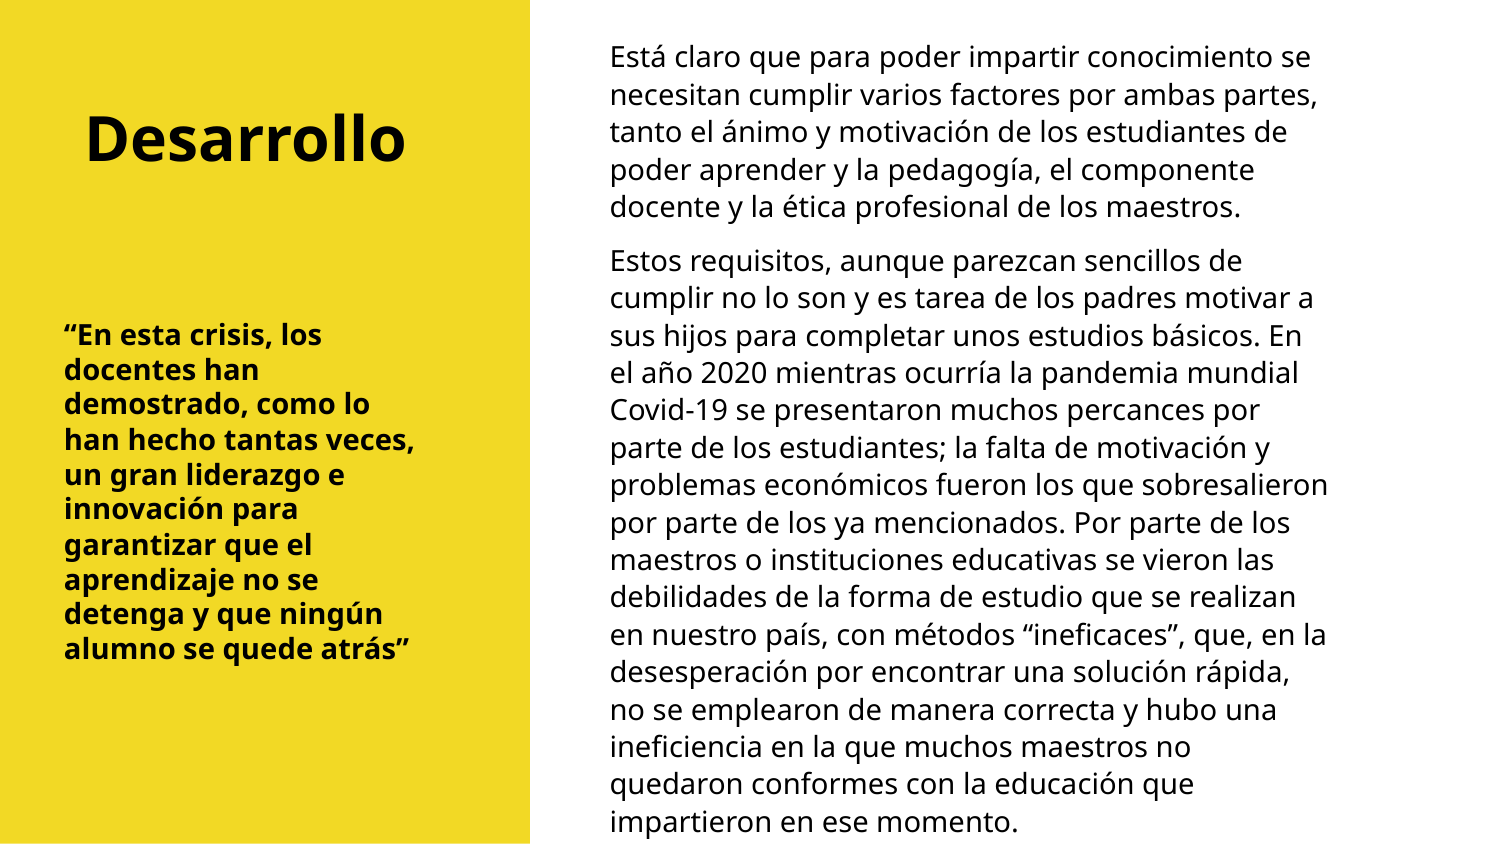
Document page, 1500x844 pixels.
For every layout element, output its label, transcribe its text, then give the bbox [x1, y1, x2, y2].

text_box Desarrollo [84, 84, 446, 175]
text_box “En esta crisis, los docentes han demostrado, como lo han hecho tantas veces, un gran liderazgo e innovación para garantizar que el aprendizaje no se detenga y que ningún alumno se quede atrás” [63, 316, 426, 666]
text_box [0, 0, 530, 844]
text_box Está claro que para poder impartir conocimiento se necesitan cumplir varios factores por ambas partes, tanto el ánimo y motivación de los estudiantes de poder aprender y la pedagogía, el componente docente y la ética profesional de los maestros. Estos requisitos, aunque parezcan sencillos de cumplir no lo son y es tarea de los padres motivar a sus hijos para completar unos estudios básicos. En el año 2020 mientras ocurría la pandemia mundial Covid-19 se presentaron muchos percances por parte de los estudiantes; la falta de motivación y problemas económicos fueron los que sobresalieron por parte de los ya mencionados. Por parte de los maestros o instituciones educativas se vieron las debilidades de la forma de estudio que se realizan en nuestro país, con métodos “ineficaces”, que, en la desesperación por encontrar una solución rápida, no se emplearon de manera correcta y hubo una ineficiencia en la que muchos maestros no quedaron conformes con la educación que impartieron en ese momento. [594, 28, 1345, 844]
